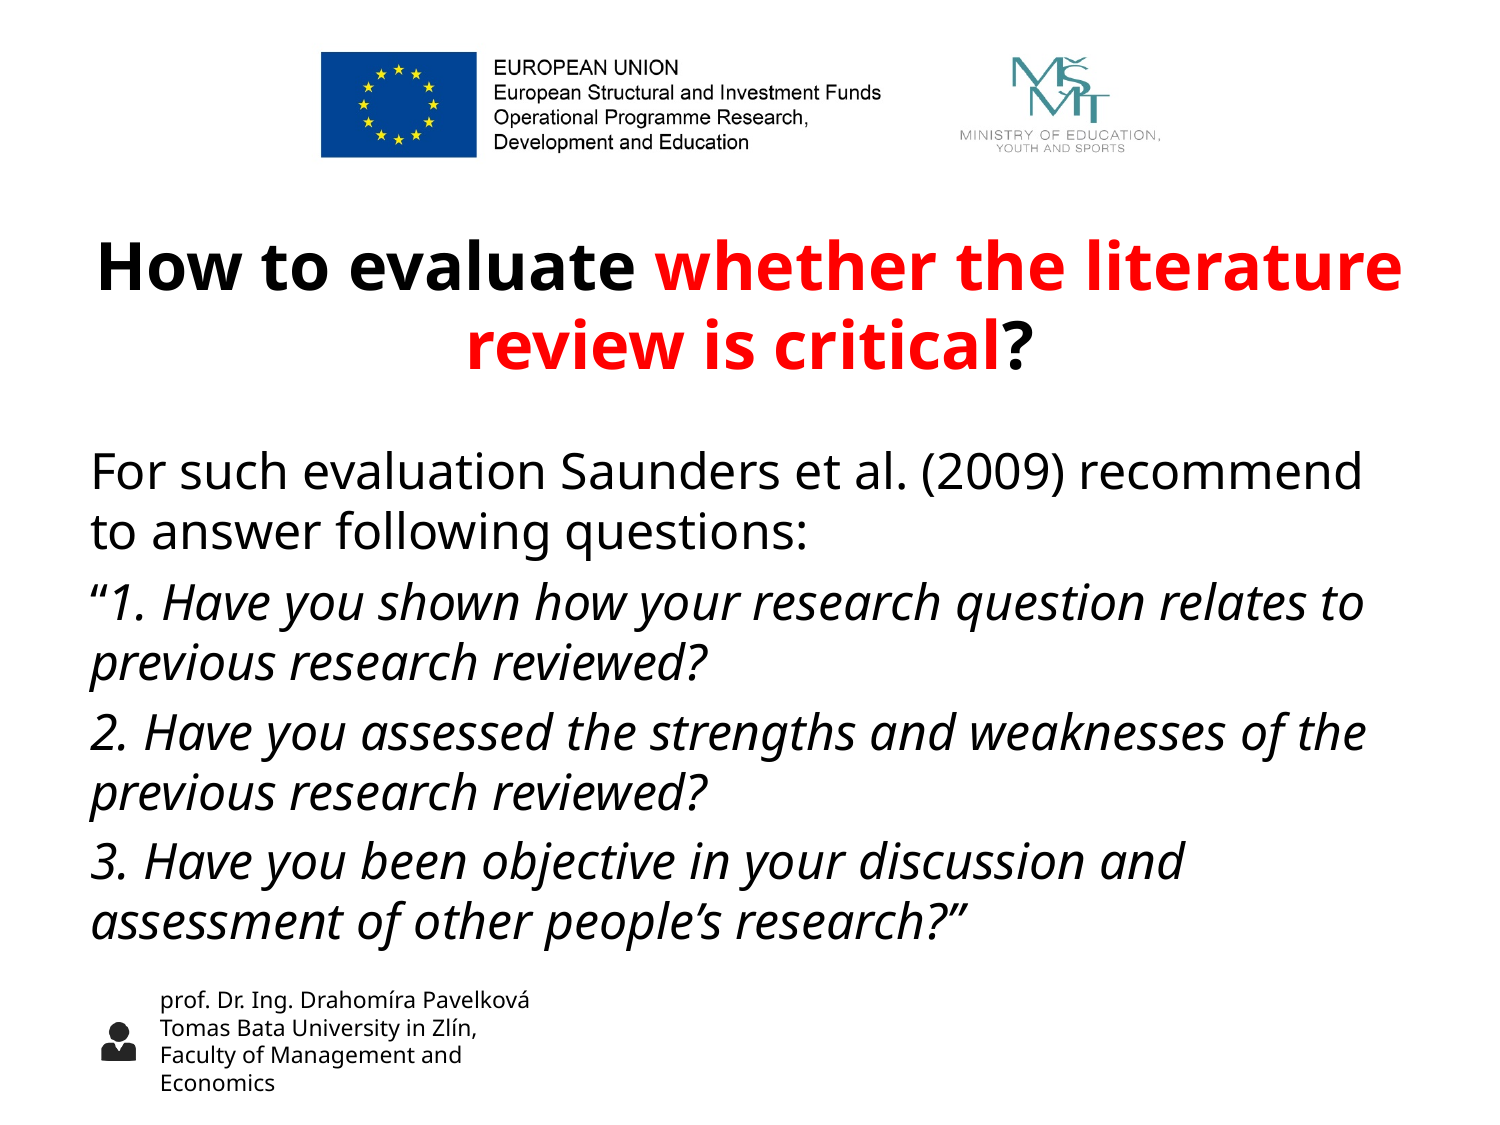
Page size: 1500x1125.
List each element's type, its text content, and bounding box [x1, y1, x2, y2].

title How to evaluate whether the literature review is critical? [75, 209, 1425, 398]
footer prof. Dr. Ing. Drahomíra Pavelková Tomas Bata University in Zlín, Faculty of Management and Economics [145, 999, 550, 1083]
picture [268, 0, 1212, 210]
picture [101, 1021, 136, 1062]
list For such evaluation Saunders et al. (2009) recommend to answer following questions: “1. Have you shown how your research question relates to previous research reviewed? 2. Have you assessed the strengths and weaknesses of the previous research reviewed? 3. Have you been objective in your discussion and assessment of other people’s research?” [75, 432, 1425, 1005]
